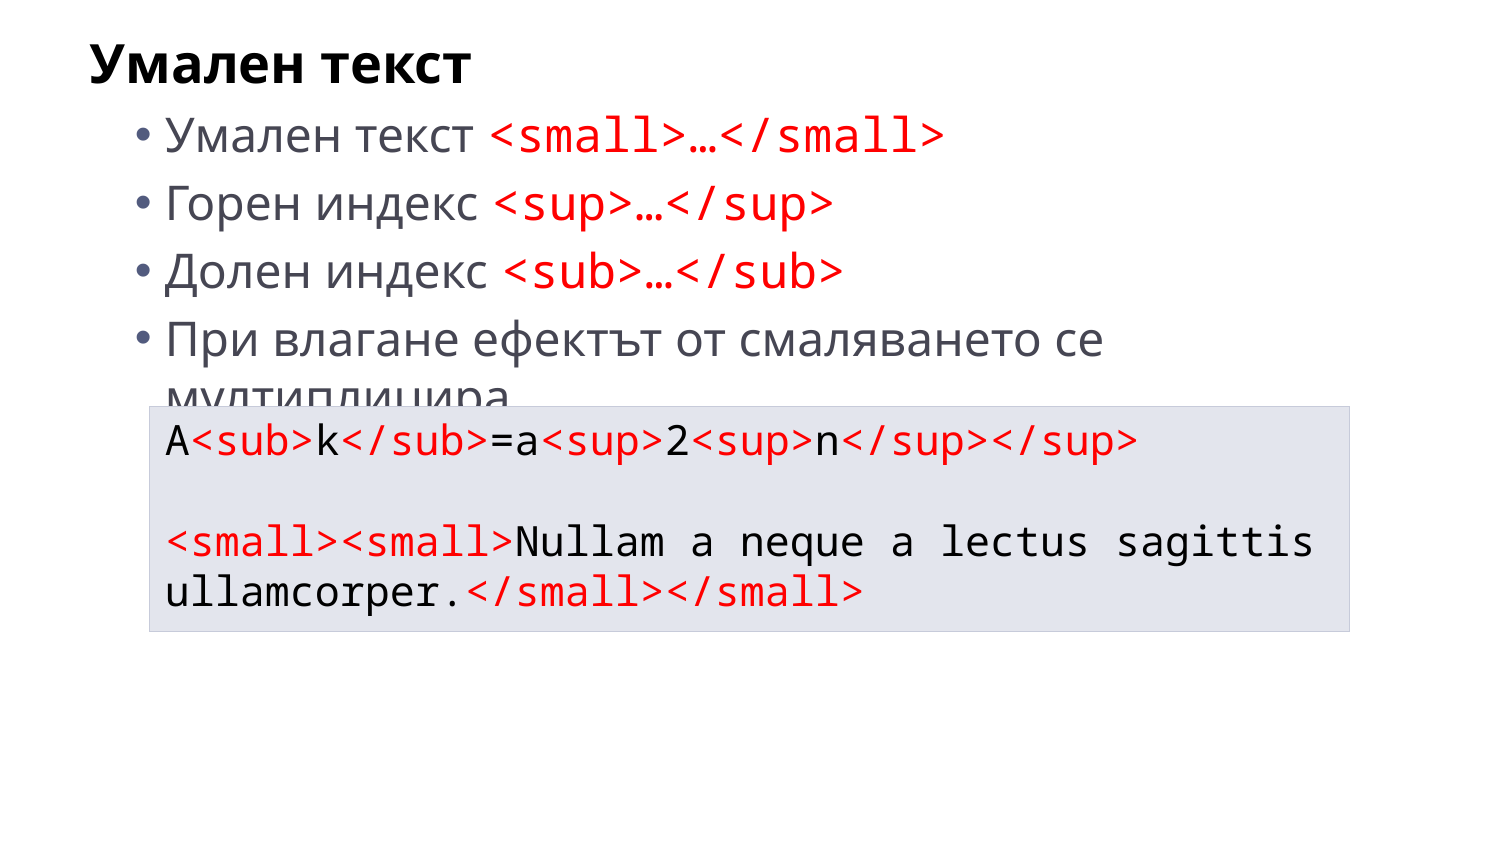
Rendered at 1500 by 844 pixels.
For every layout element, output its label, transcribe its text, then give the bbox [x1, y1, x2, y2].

list Умален текст Умален текст <small>…</small> Горен индекс <sup>…</sup> Долен индекс <sub>…</sub> При влагане ефектът от смаляването се мултиплицира [75, 21, 1475, 835]
text_box A<sub>k</sub>=a<sup>2<sup>n</sup></sup> <small><small>Nullam a neque a lectus sagittis ullamcorper.</small></small> [149, 406, 1350, 632]
